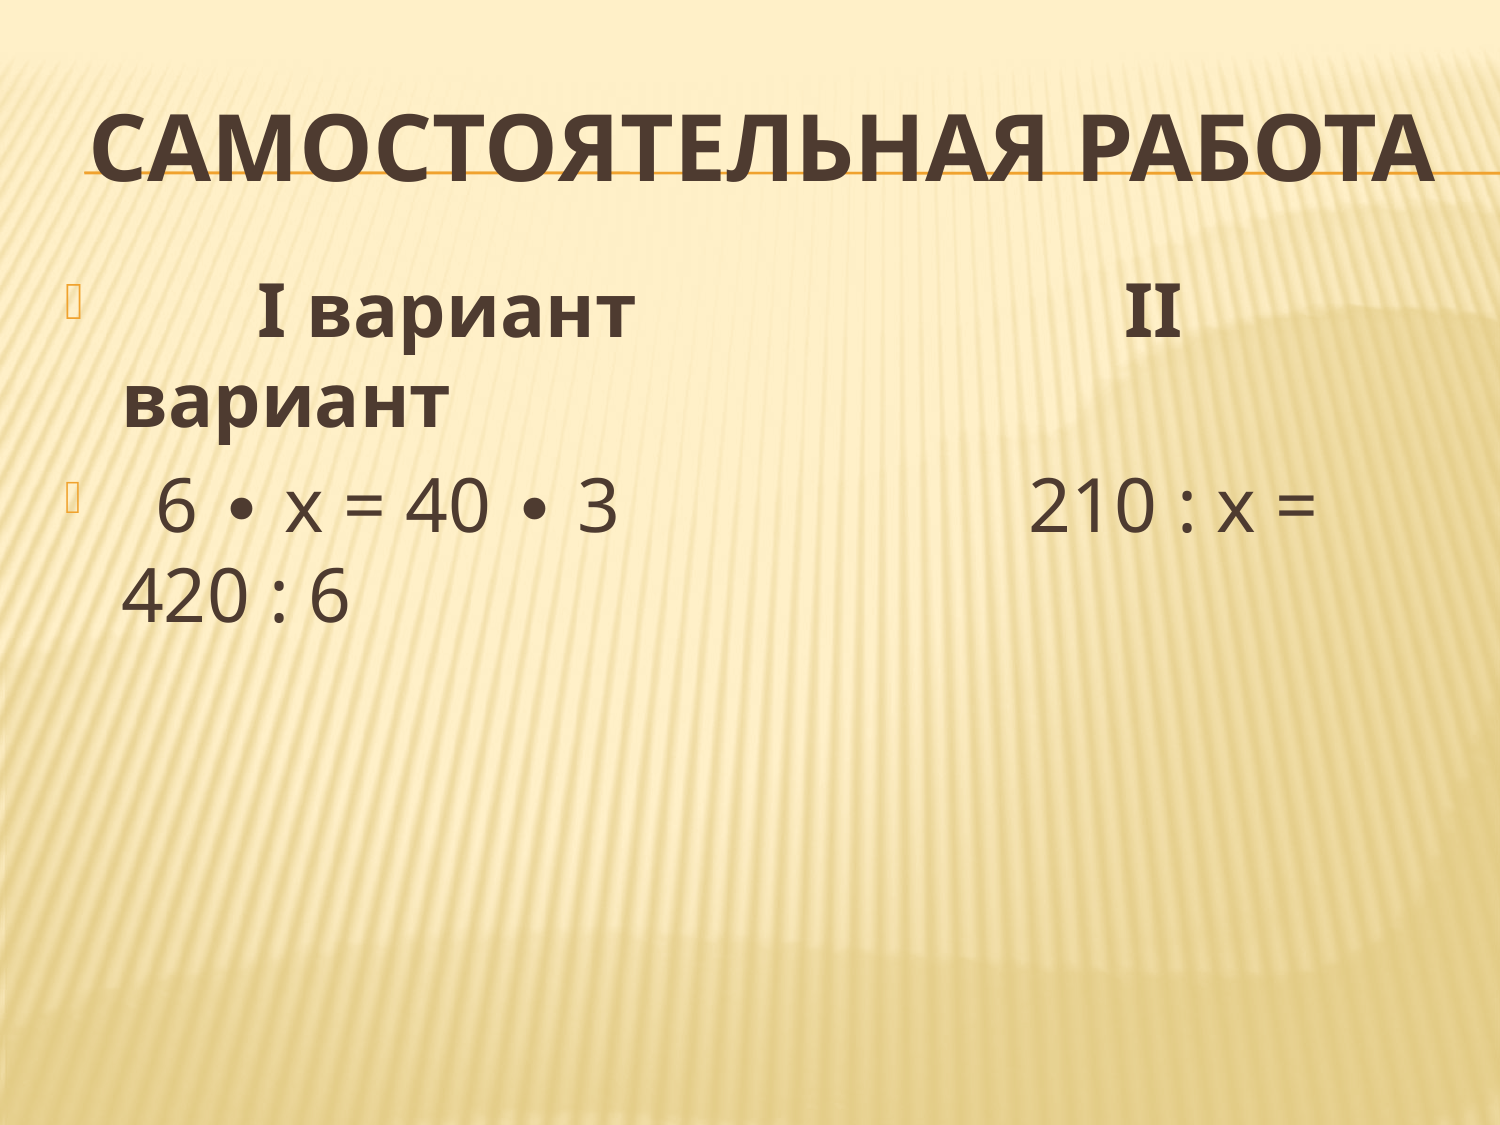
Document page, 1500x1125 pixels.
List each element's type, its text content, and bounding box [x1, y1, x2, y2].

title Самостоятельная работа [50, 75, 1475, 213]
list I вариант II вариант 6 ∙ х = 40 ∙ 3 210 : х = 420 : 6 [50, 254, 1475, 998]
